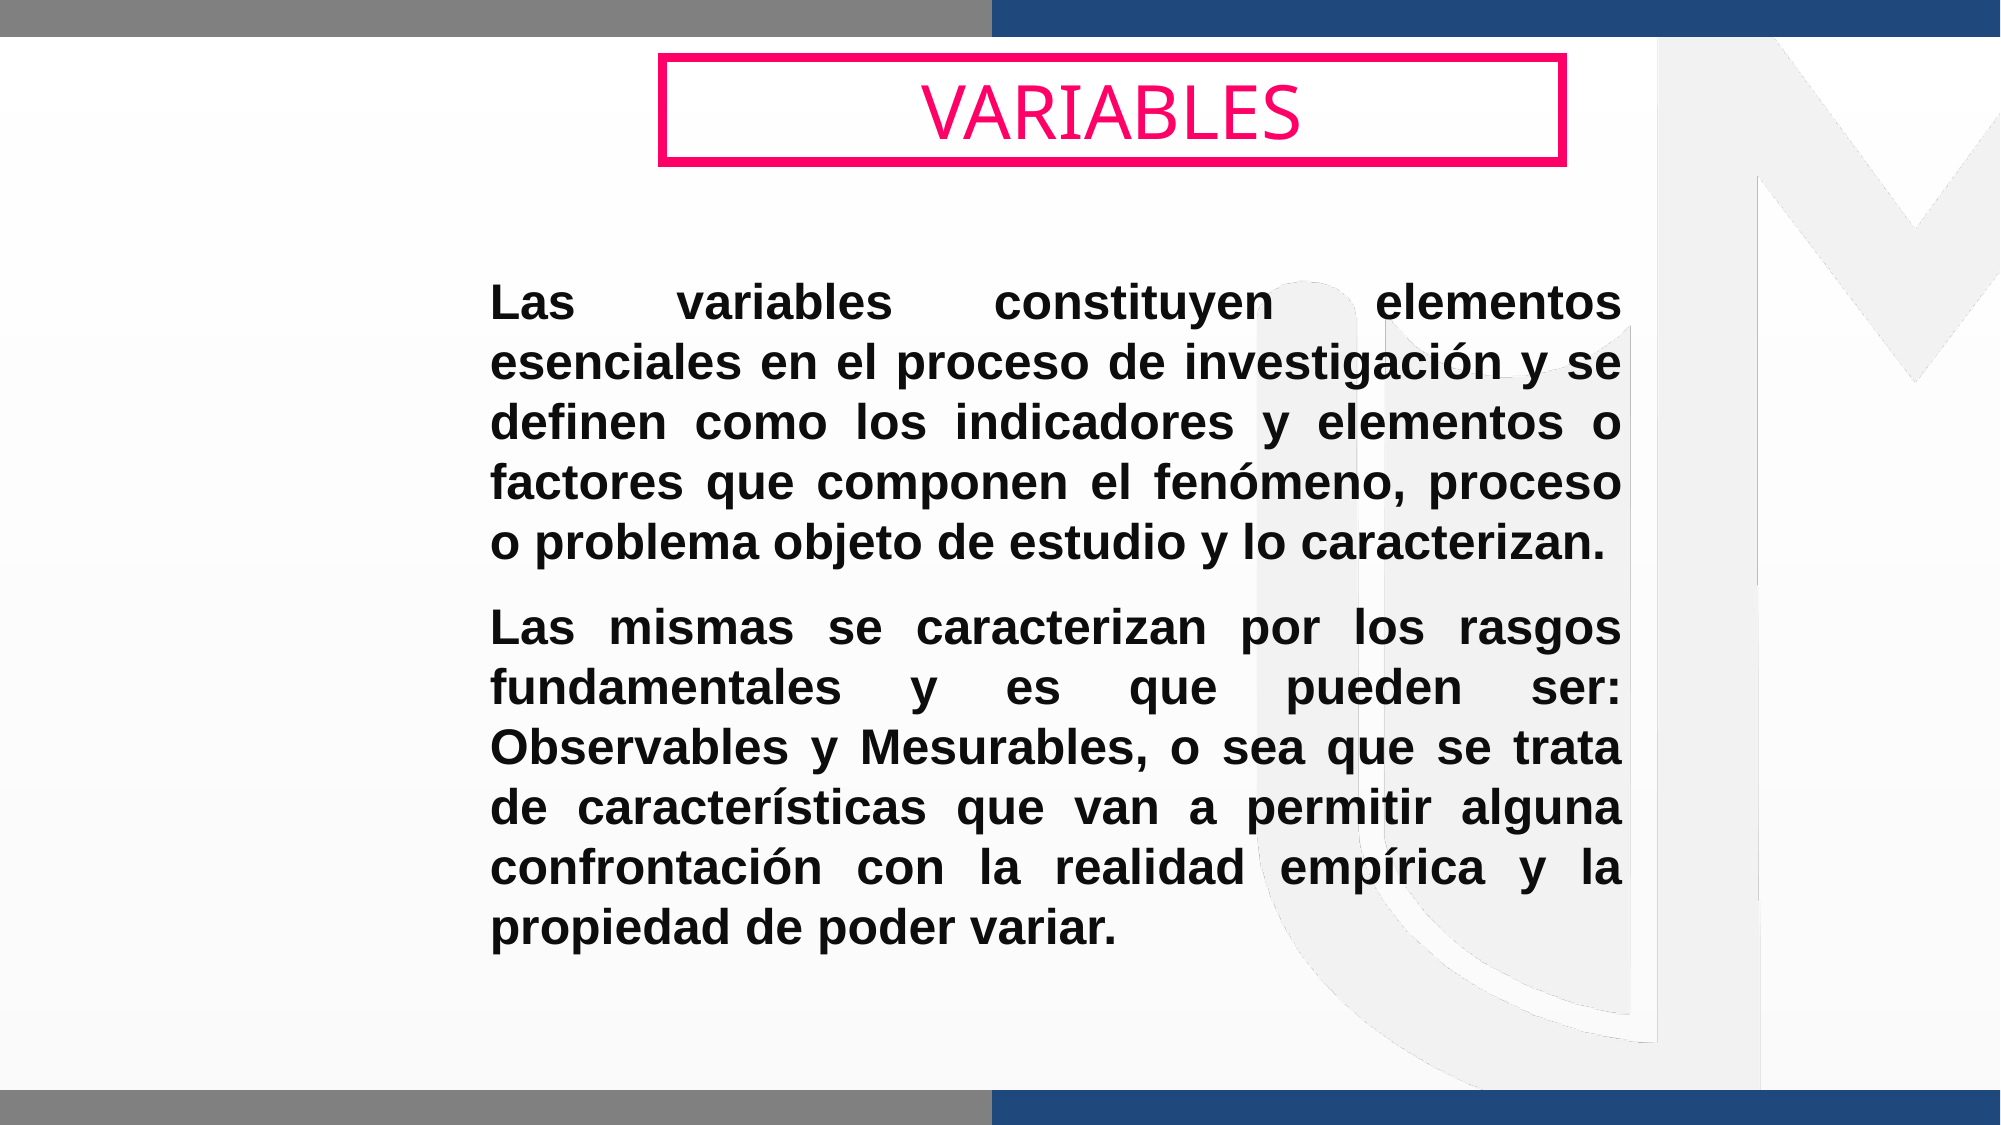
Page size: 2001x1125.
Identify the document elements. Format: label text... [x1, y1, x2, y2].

text_box Las variables constituyen elementos esenciales en el proceso de investigación y se definen como los indicadores y elementos o factores que componen el fenómeno, proceso o problema objeto de estudio y lo caracterizan. Las mismas se caracterizan por los rasgos fundamentales y es que pueden ser: Observables y Mesurables, o sea que se trata de características que van a permitir alguna confrontación con la realidad empírica y la propiedad de poder variar. [474, 262, 1638, 1048]
picture [1256, 37, 2000, 1090]
text_box VARIABLES [662, 57, 1563, 162]
